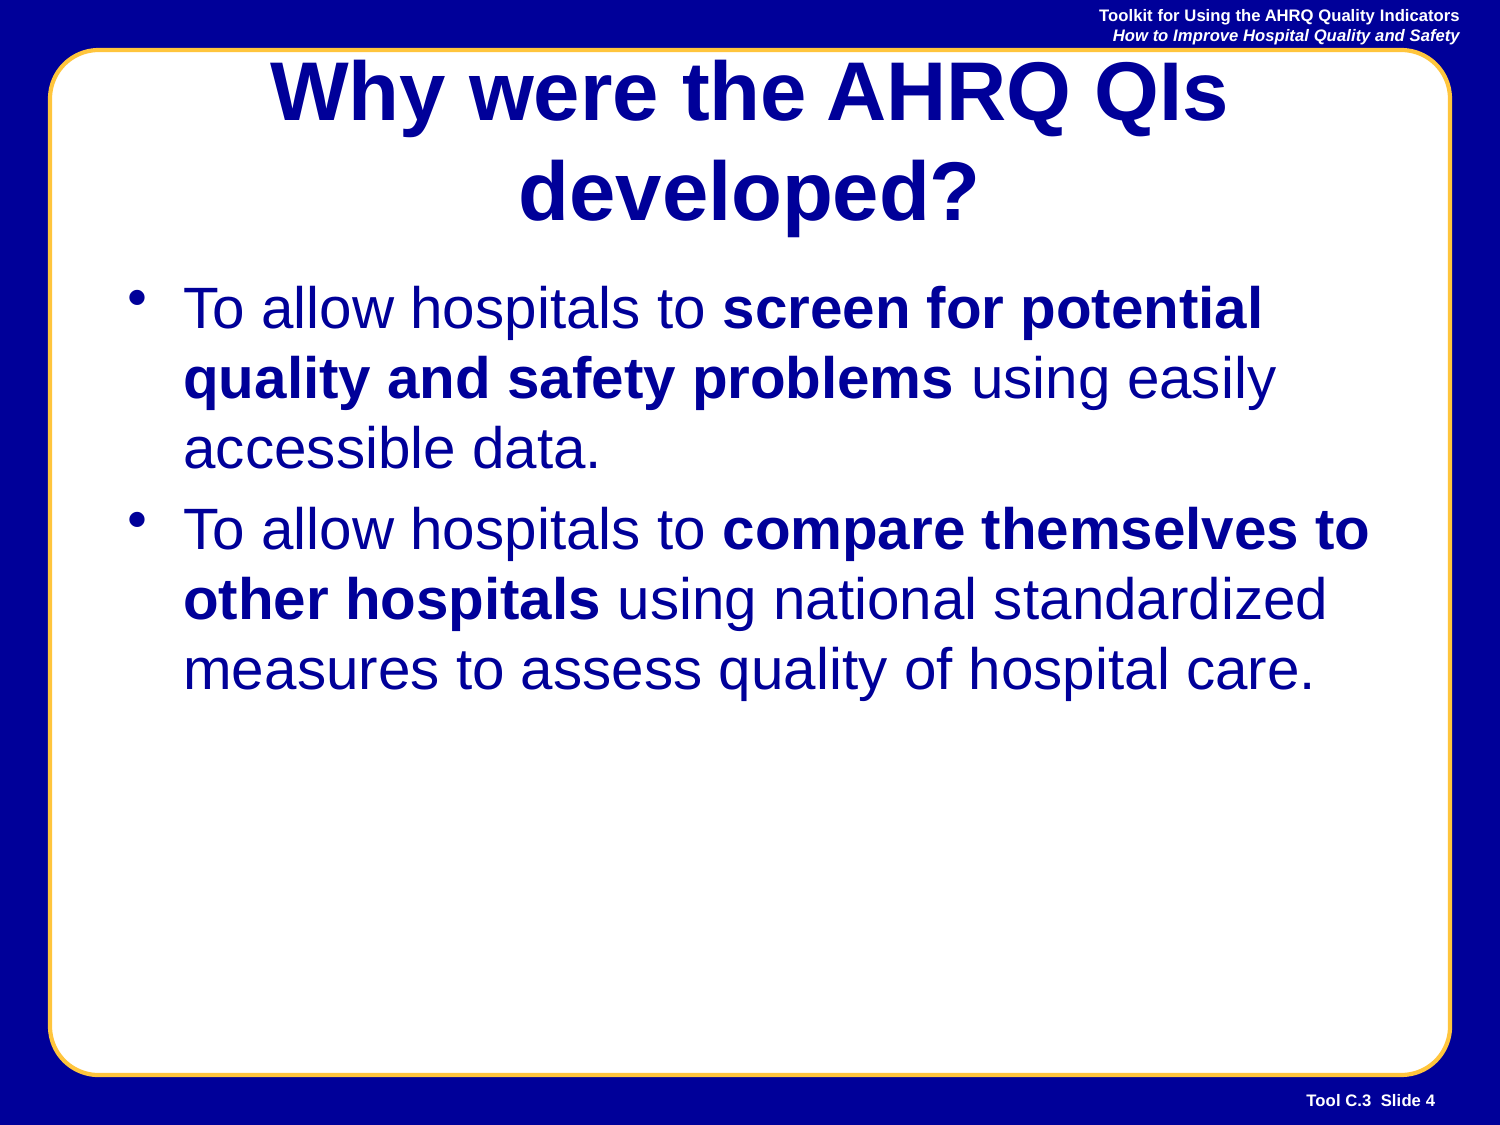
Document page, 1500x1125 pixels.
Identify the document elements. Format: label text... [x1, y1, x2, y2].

list To allow hospitals to screen for potential quality and safety problems using easily accessible data. To allow hospitals to compare themselves to other hospitals using national standardized measures to assess quality of hospital care. [111, 261, 1387, 976]
title Why were the AHRQ QIs developed? [112, 74, 1388, 201]
